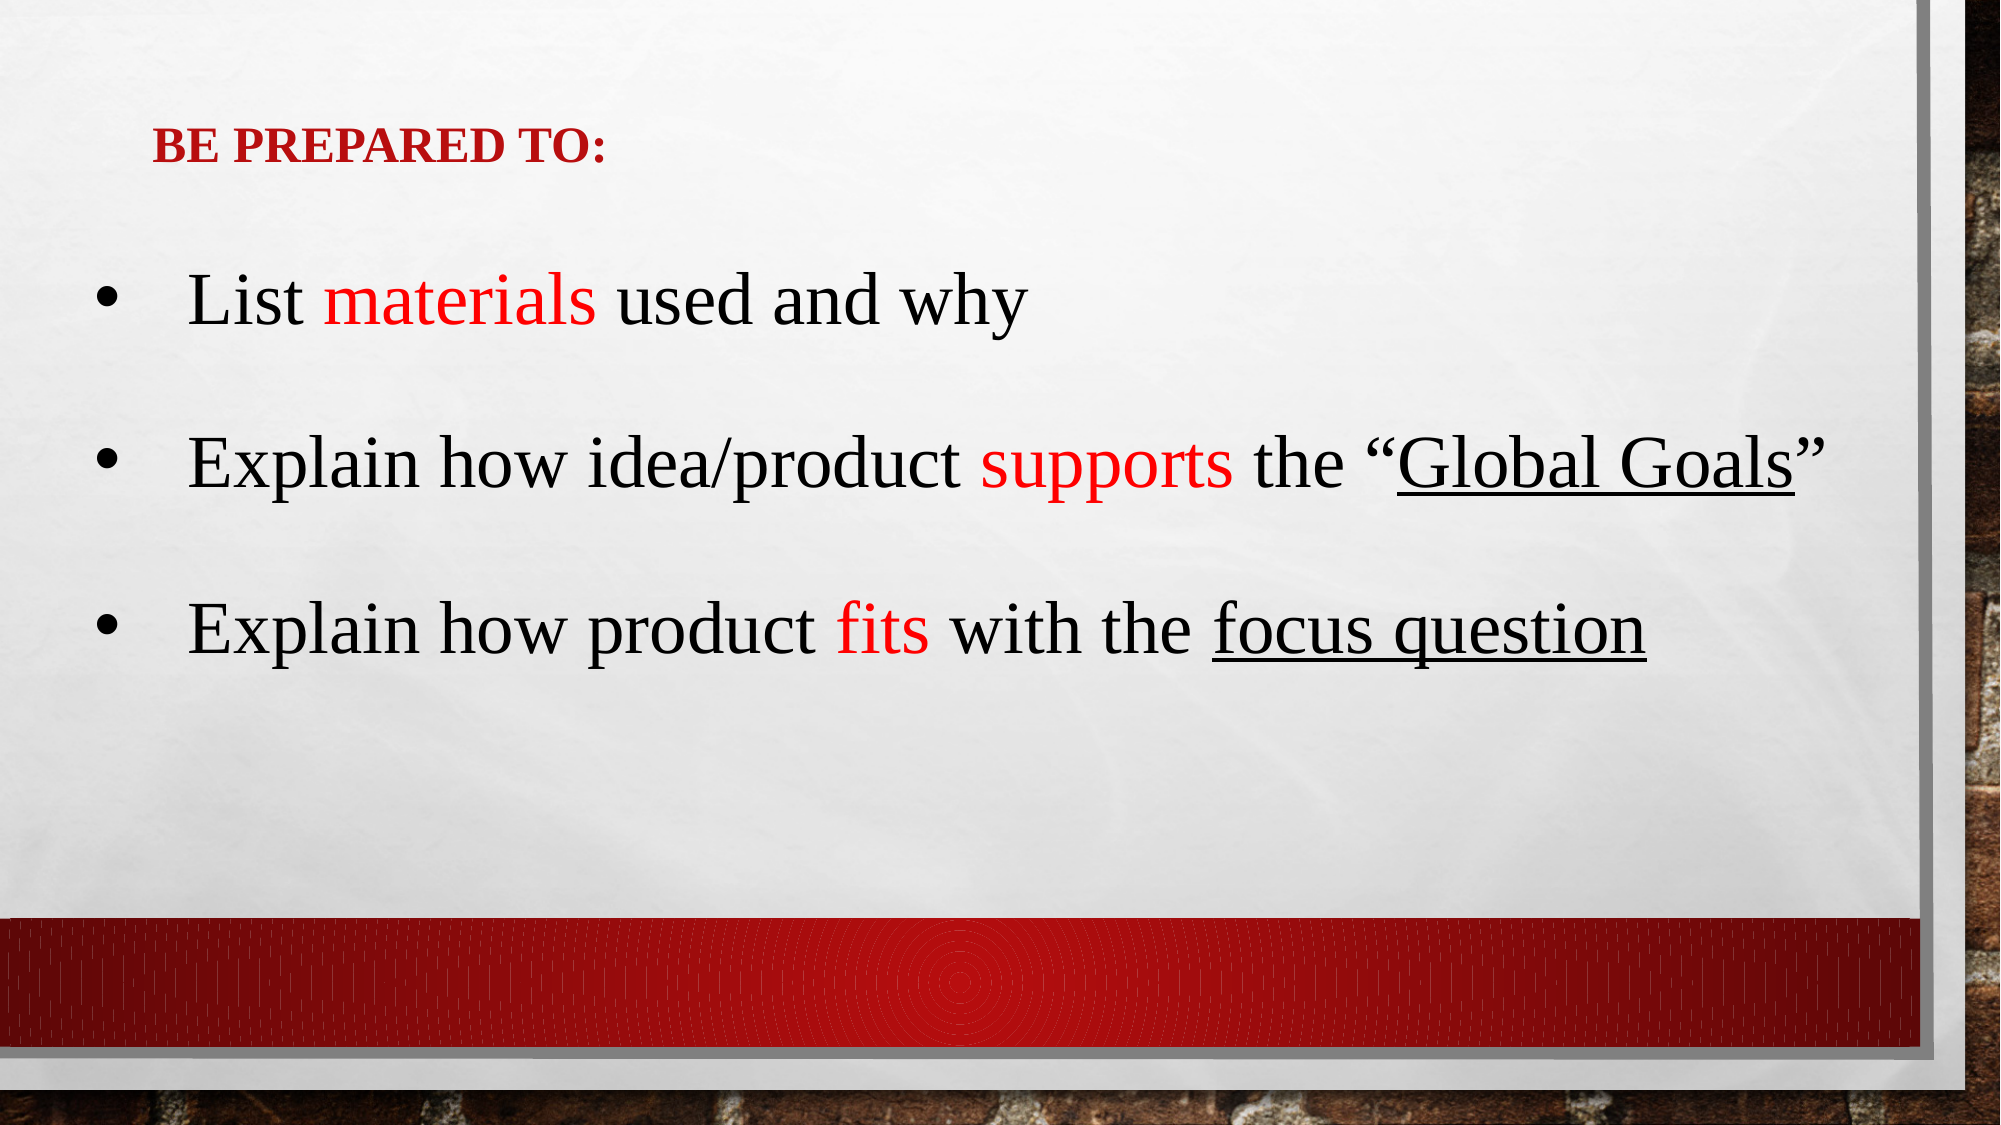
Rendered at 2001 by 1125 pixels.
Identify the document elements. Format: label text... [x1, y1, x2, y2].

text_box List materials used and why Explain how idea/product supports the “Global Goals” Explain how product fits with the focus question [79, 236, 1863, 676]
picture [0, 0, 2000, 1125]
title Be prepared to: [137, 110, 1863, 236]
